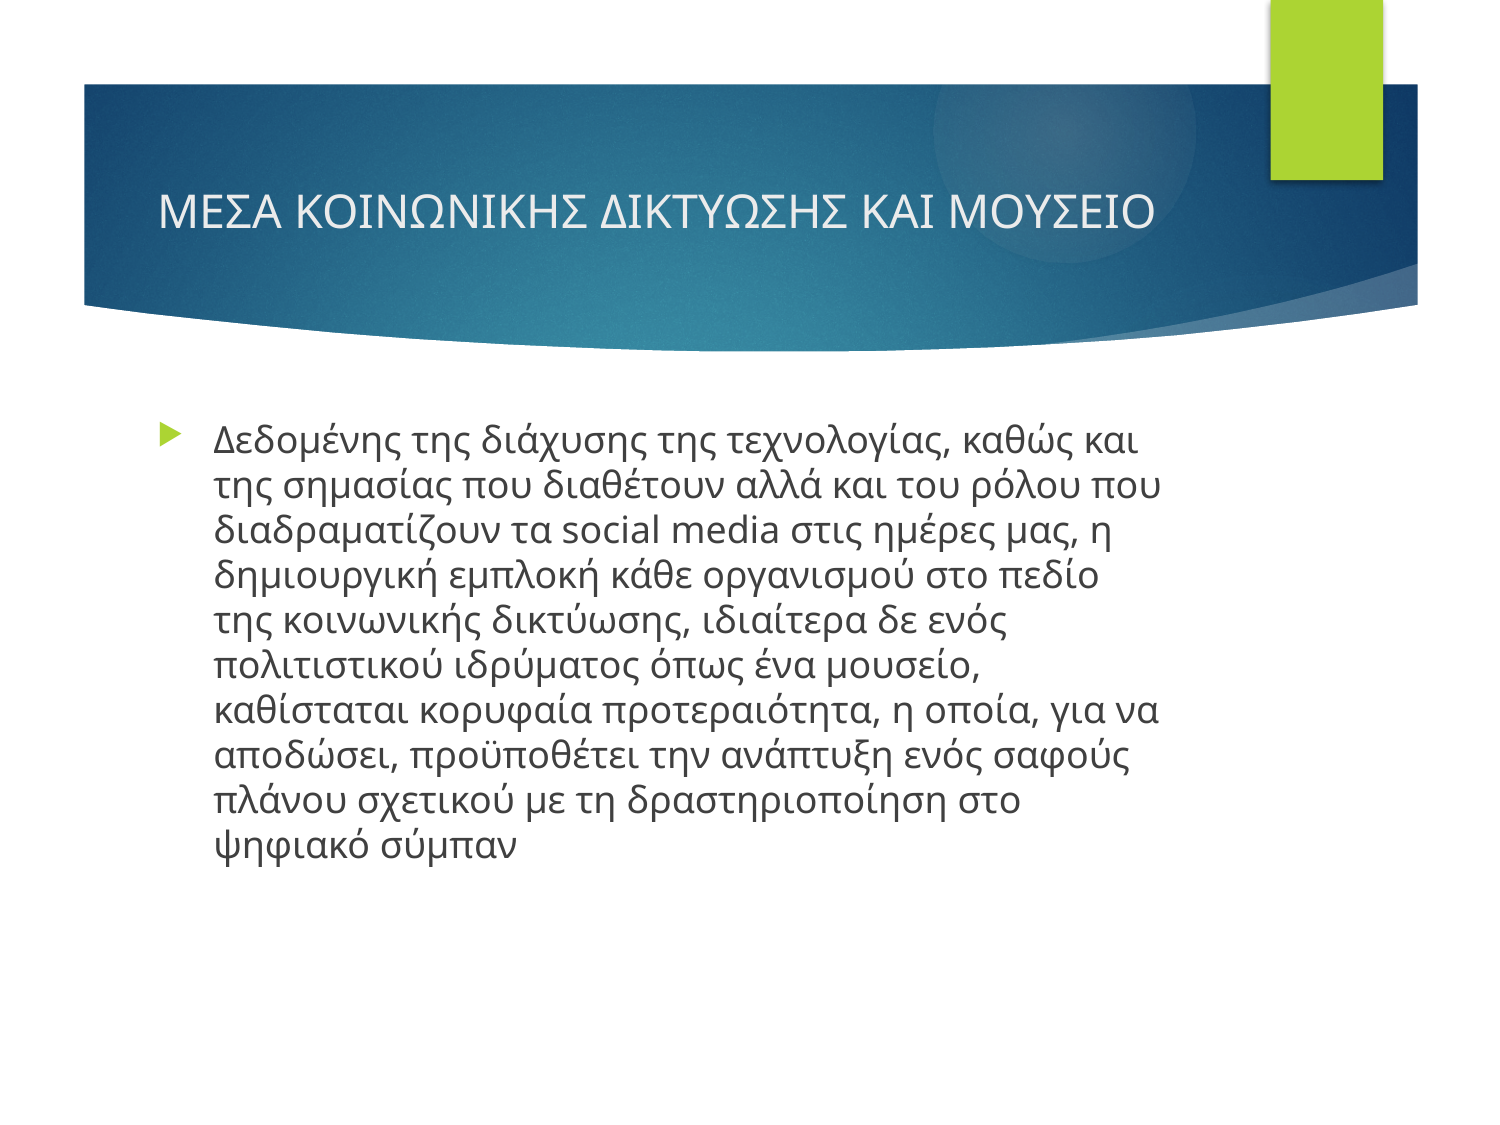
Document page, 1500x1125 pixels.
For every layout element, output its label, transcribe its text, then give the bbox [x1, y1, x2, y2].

title ΜΕΣΑ ΚΟΙΝΩΝΙΚΗΣ ΔΙΚΤΥΩΣΗΣ ΚΑΙ ΜΟΥΣΕΙΟ [142, 152, 1183, 269]
list Δεδομένης της διάχυσης της τεχνολογίας, καθώς και της σημασίας που διαθέτουν αλλά και του ρόλου που διαδραματίζουν τα social media στις ημέρες μας, η δημιουργική εμπλοκή κάθε οργανισμού στο πεδίο της κοινωνικής δικτύωσης, ιδιαίτερα δε ενός πολιτιστικού ιδρύματος όπως ένα μουσείο, καθίσταται κορυφαία προτεραιότητα, η οποία, για να αποδώσει, προϋποθέτει την ανάπτυξη ενός σαφούς πλάνου σχετικού με τη δραστηριοποίηση στο ψηφιακό σύμπαν [142, 408, 1183, 988]
